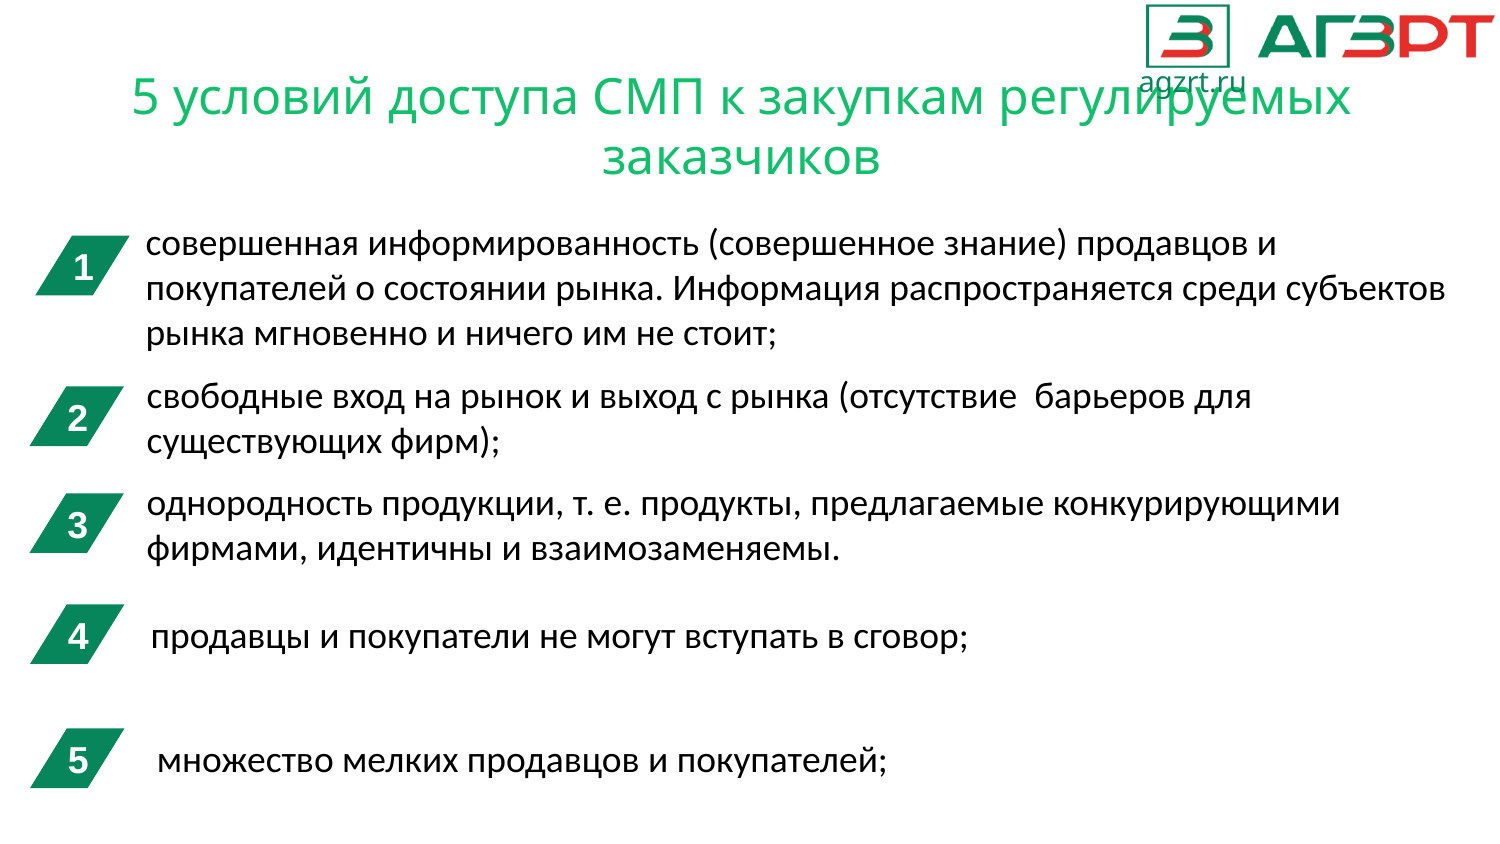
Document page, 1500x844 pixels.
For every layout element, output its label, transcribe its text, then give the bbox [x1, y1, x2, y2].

text_box продавцы и покупатели не могут вступать в сговор; [135, 603, 1459, 664]
picture [1145, 4, 1495, 68]
text_box множество мелких продавцов и покупателей; [142, 727, 1500, 788]
text_box 1 [33, 233, 132, 298]
text_box однородность продукции, т. е. продукты, предлагаемые конкурирующими фирмами, идентичны и взаимозаменяемы. [131, 470, 1432, 576]
text_box 3 [27, 491, 126, 556]
text_box 2 [27, 384, 126, 449]
text_box 5 [28, 726, 127, 791]
footer 5 условий доступа СМП к закупкам регулируемых заказчиков [0, 79, 1493, 171]
text_box 4 [28, 602, 127, 666]
text_box свободные вход на рынок и выход с рынка (отсутствие барьеров для существующих фирм); [131, 364, 1465, 469]
text_box совершенная информированность (совершенное знание) продавцов и покупателей о состоянии рынка. Информация распространяется среди субъектов рынка мгновенно и ничего им не стоит; [130, 210, 1495, 360]
text_box agzrt.ru [1123, 55, 1262, 106]
